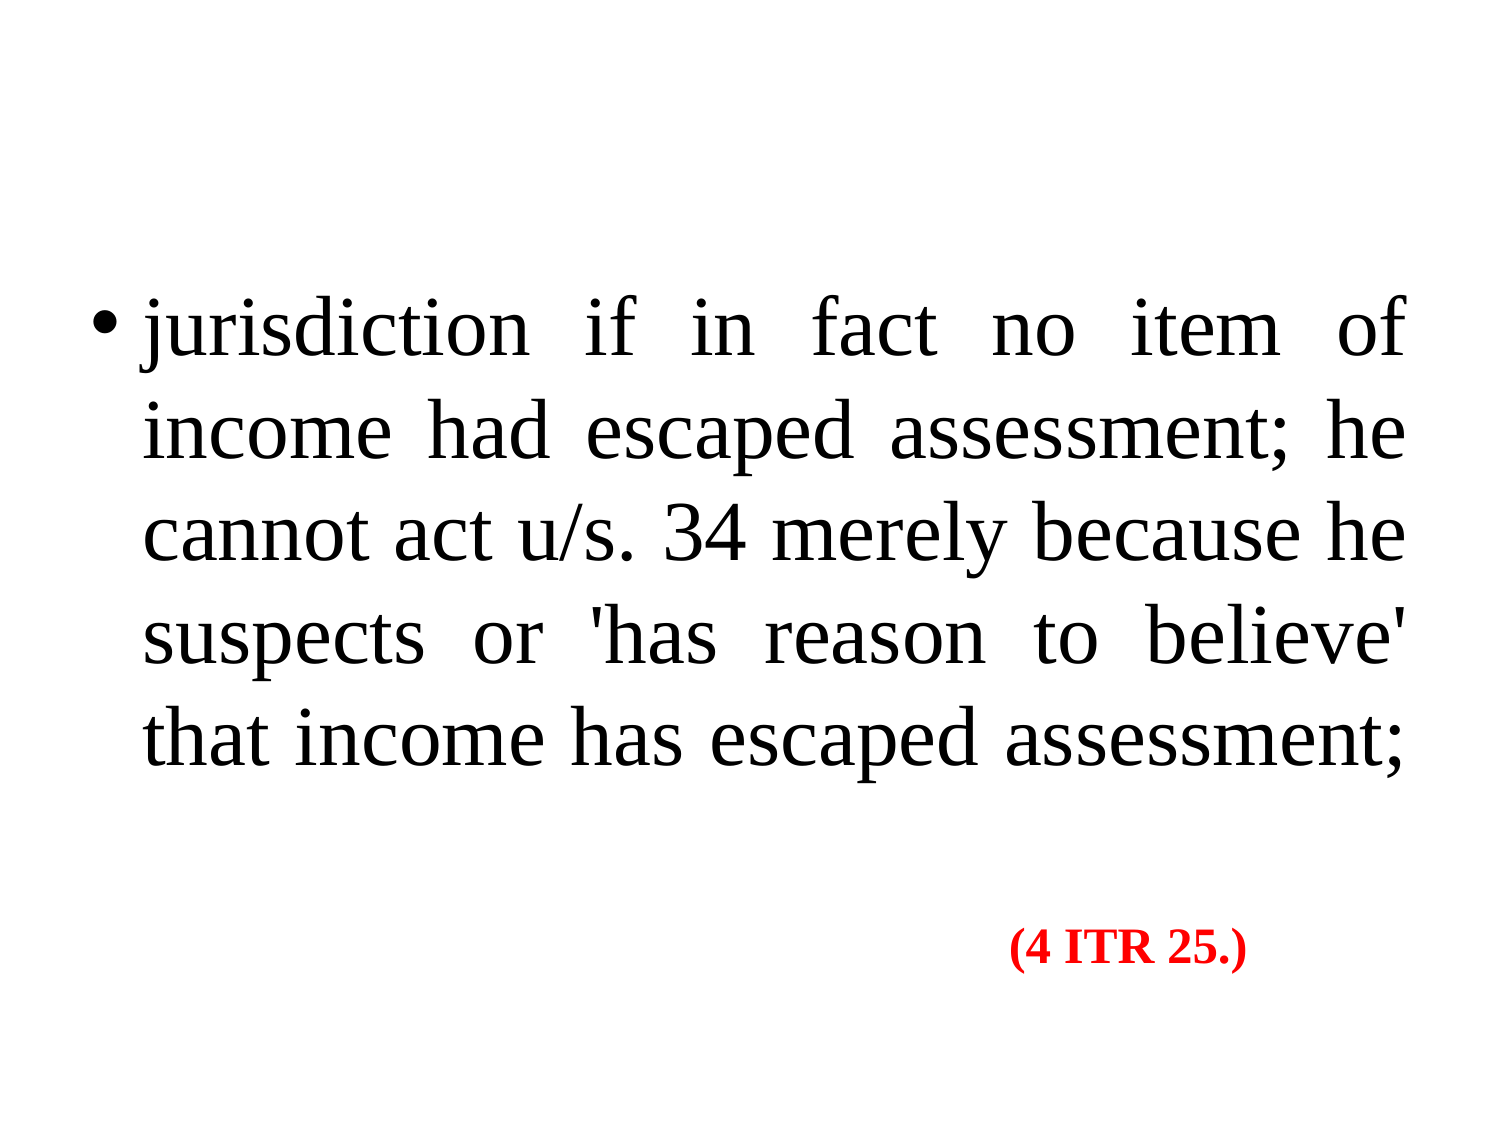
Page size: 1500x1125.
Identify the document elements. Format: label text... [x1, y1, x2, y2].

list jurisdiction if in fact no item of income had escaped assessment; he cannot act u/s. 34 merely because he suspects or 'has reason to believe' that income has escaped assessment; (4 ITR 25.) [75, 262, 1425, 1005]
